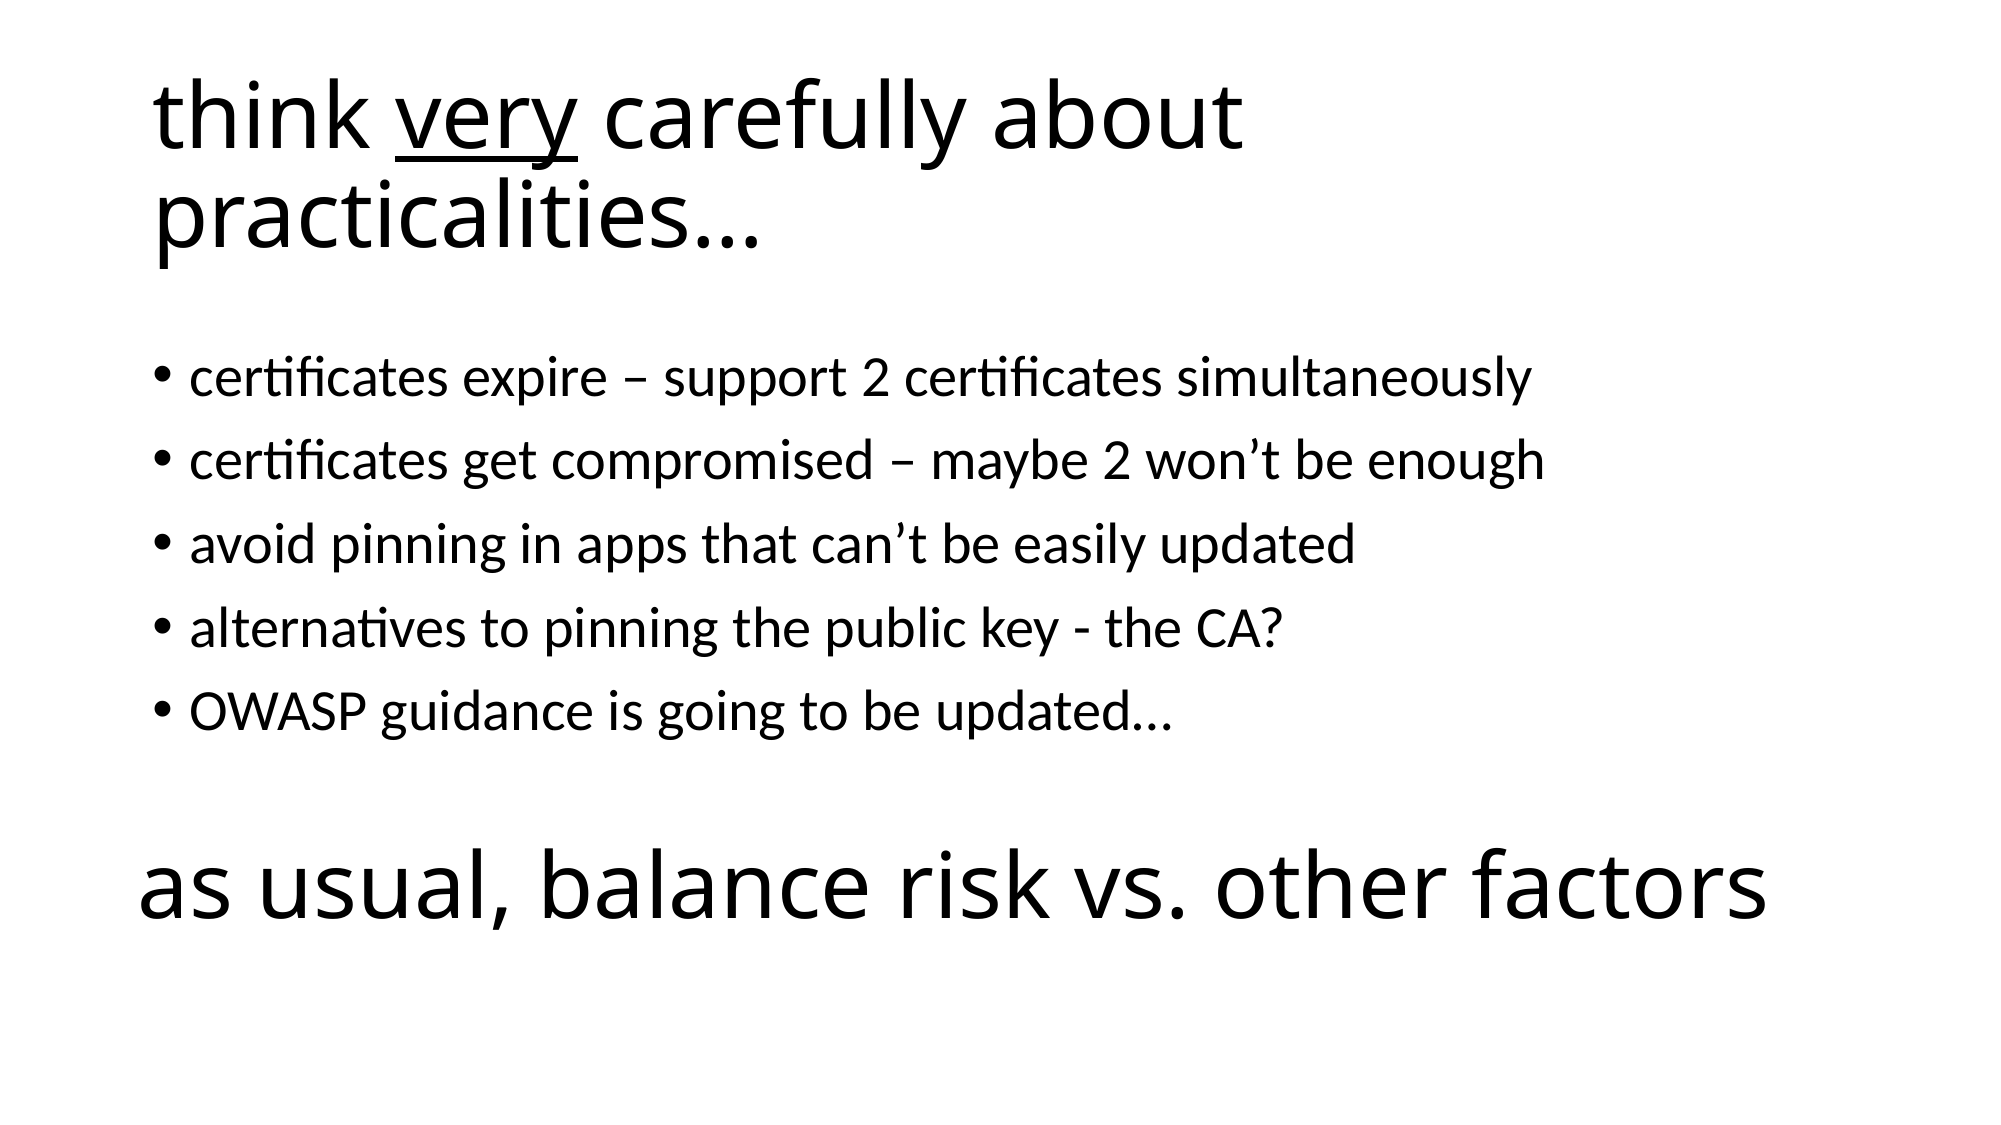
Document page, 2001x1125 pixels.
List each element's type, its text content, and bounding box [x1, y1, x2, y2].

list certificates expire – support 2 certificates simultaneously certificates get compromised – maybe 2 won’t be enough avoid pinning in apps that can’t be easily updated alternatives to pinning the public key - the CA? OWASP guidance is going to be updated… [137, 338, 1863, 766]
text_box as usual, balance risk vs. other factors [122, 780, 1952, 998]
title think very carefully about practicalities… [137, 59, 1863, 278]
